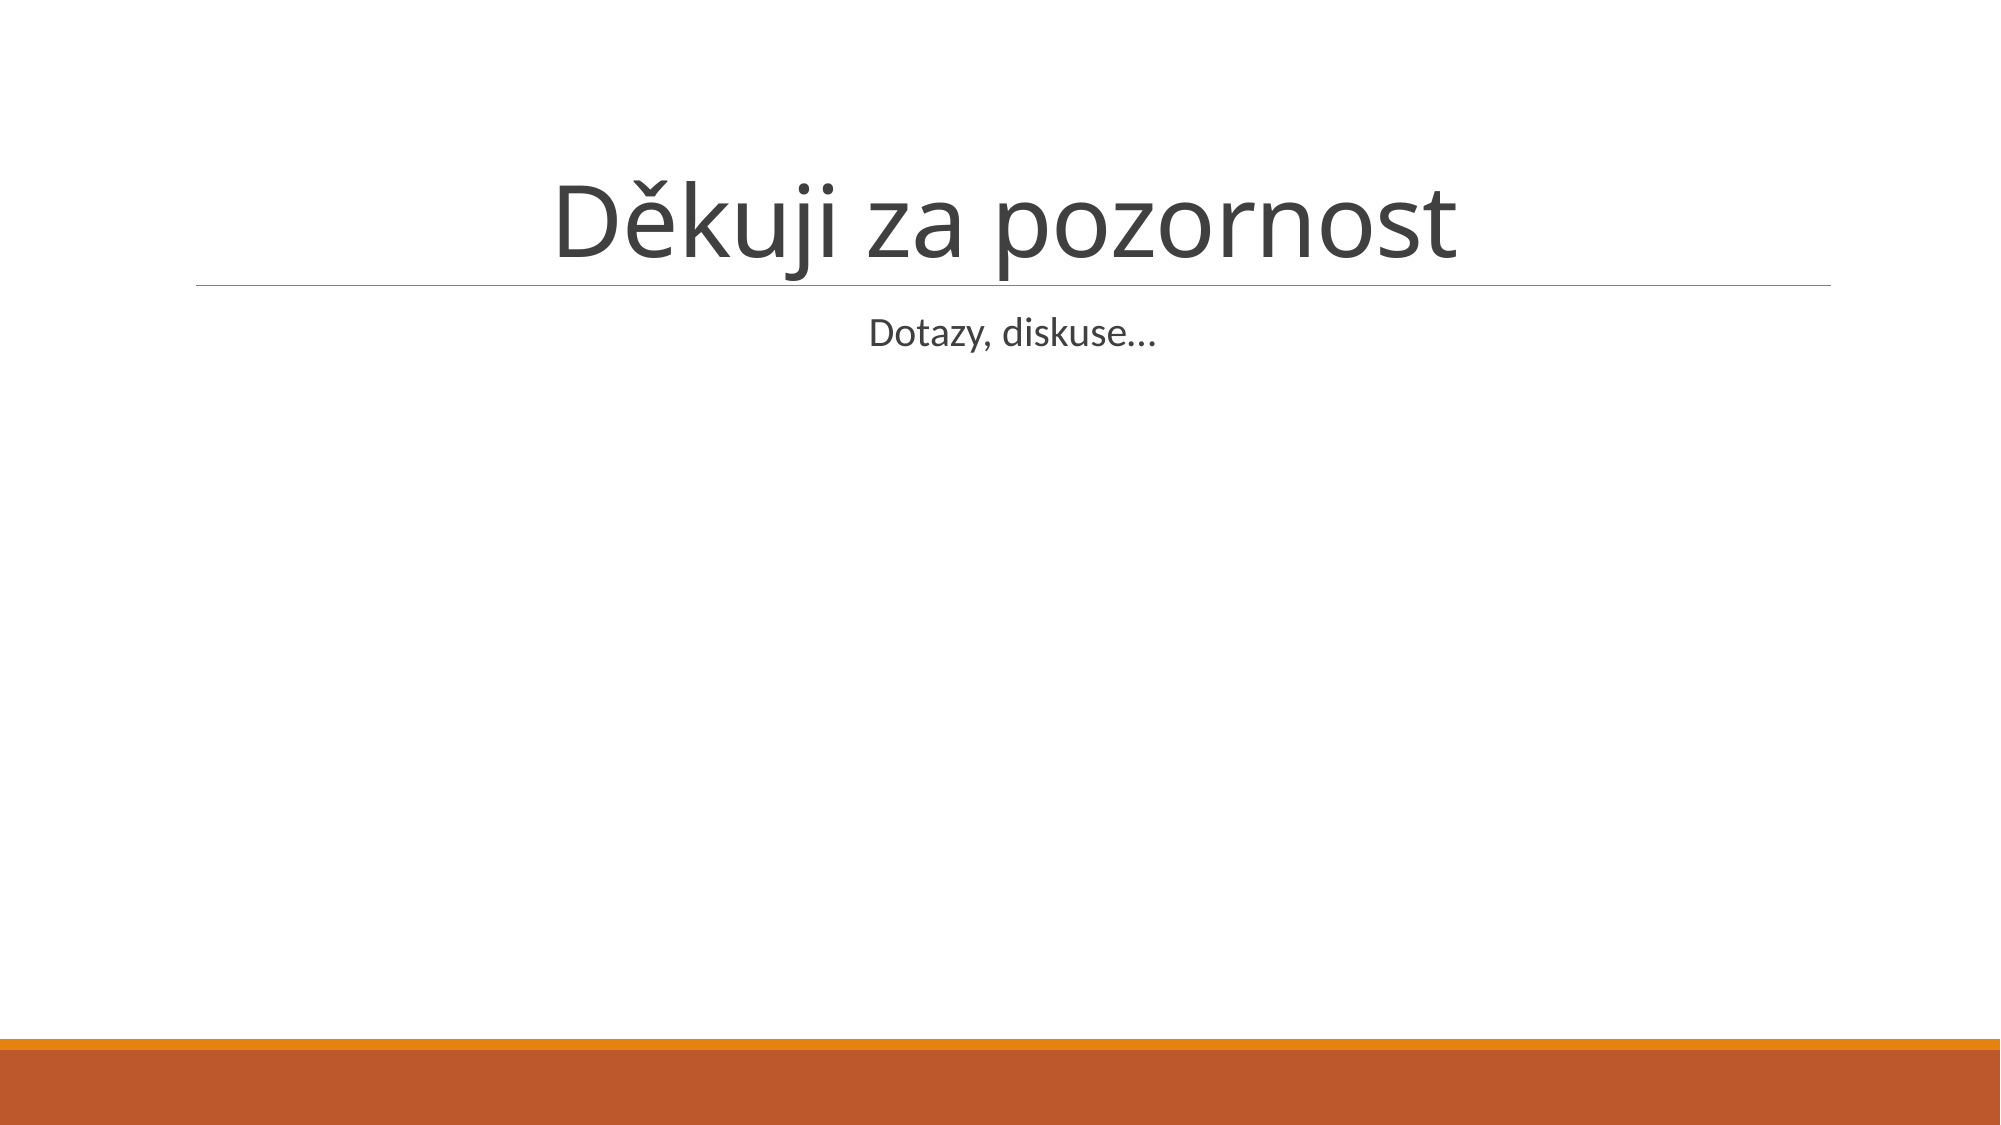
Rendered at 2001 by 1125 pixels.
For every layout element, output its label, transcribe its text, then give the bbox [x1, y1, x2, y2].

list Dotazy, diskuse… [180, 302, 1830, 366]
title Děkuji za pozornost [180, 47, 1830, 285]
